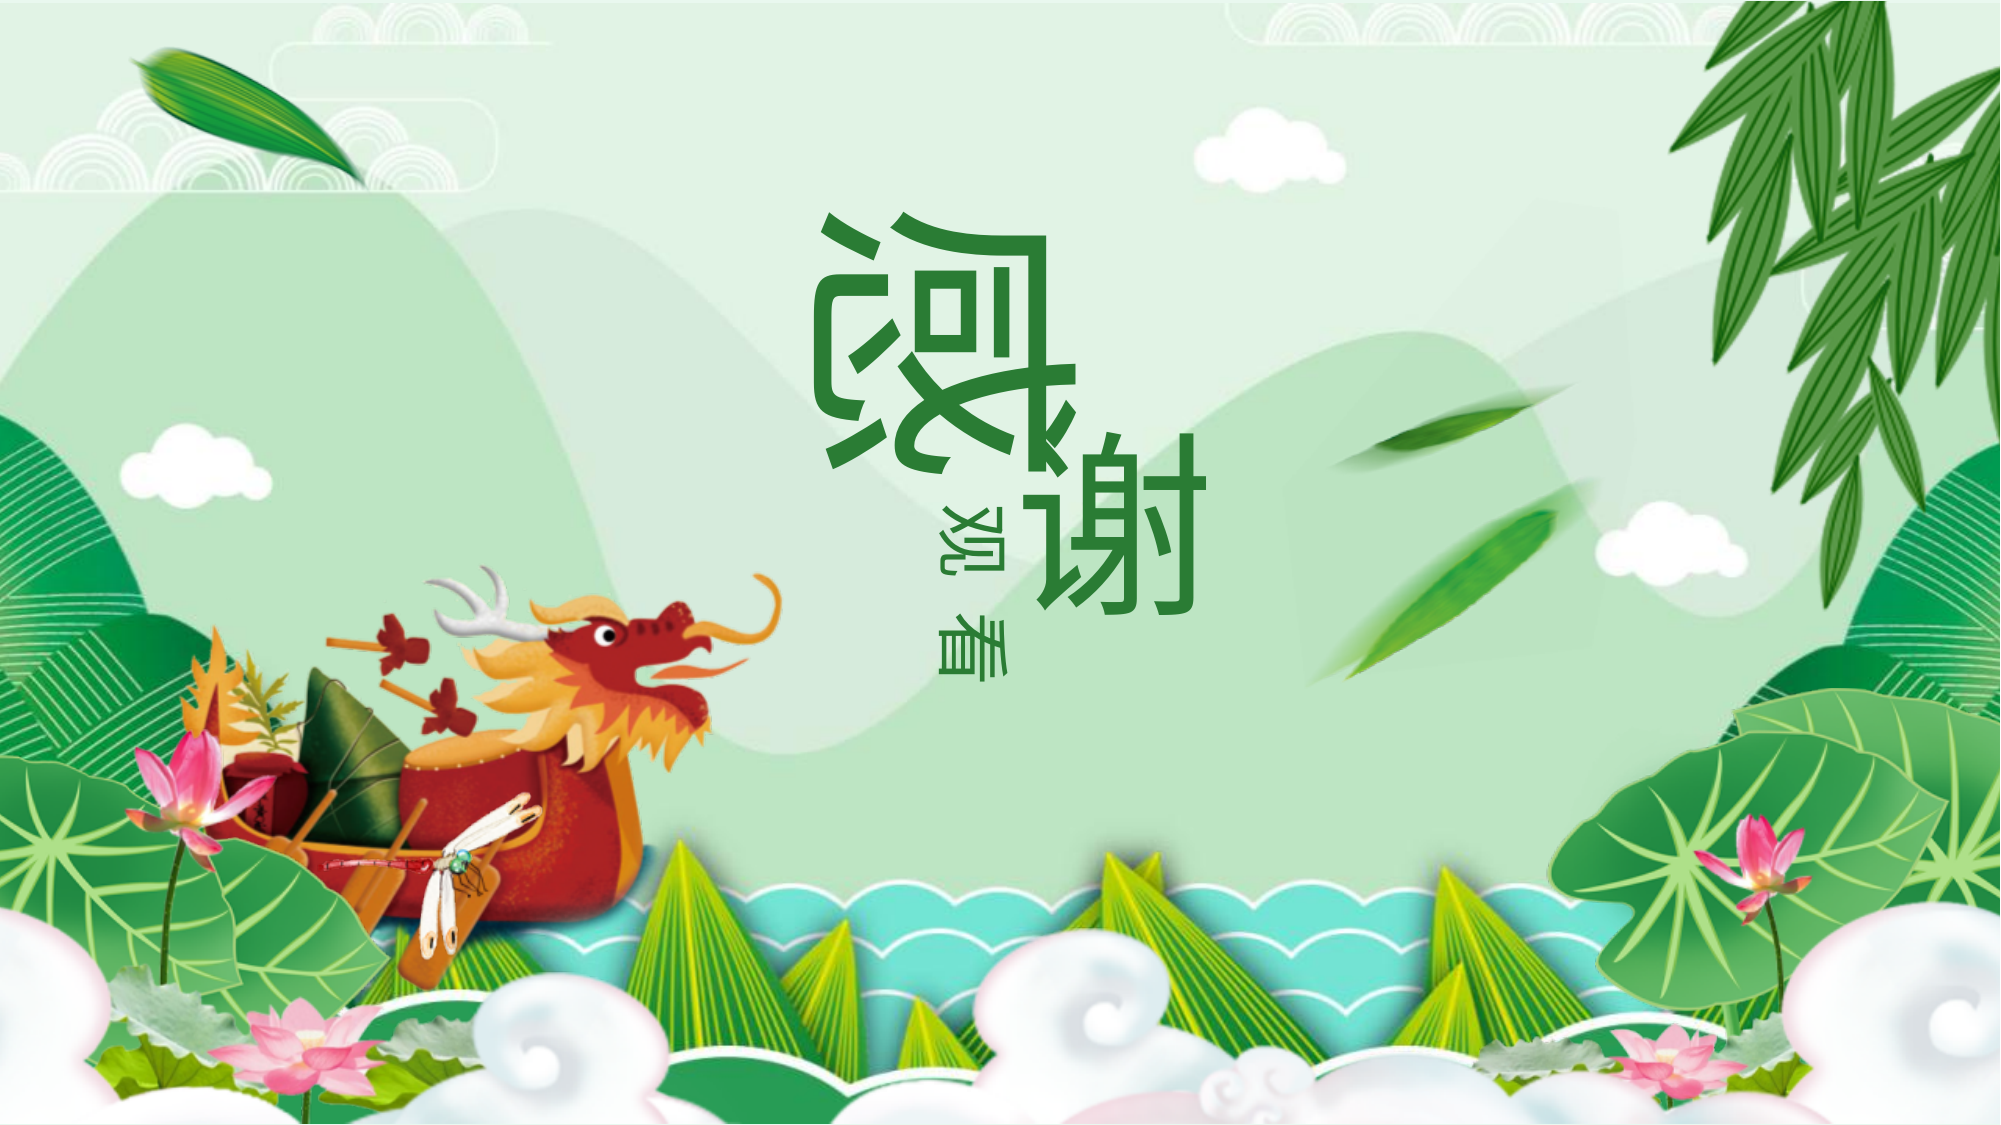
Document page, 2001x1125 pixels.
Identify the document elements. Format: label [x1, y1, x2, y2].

text_box [750, 184, 1203, 795]
picture [0, 1, 2000, 1124]
